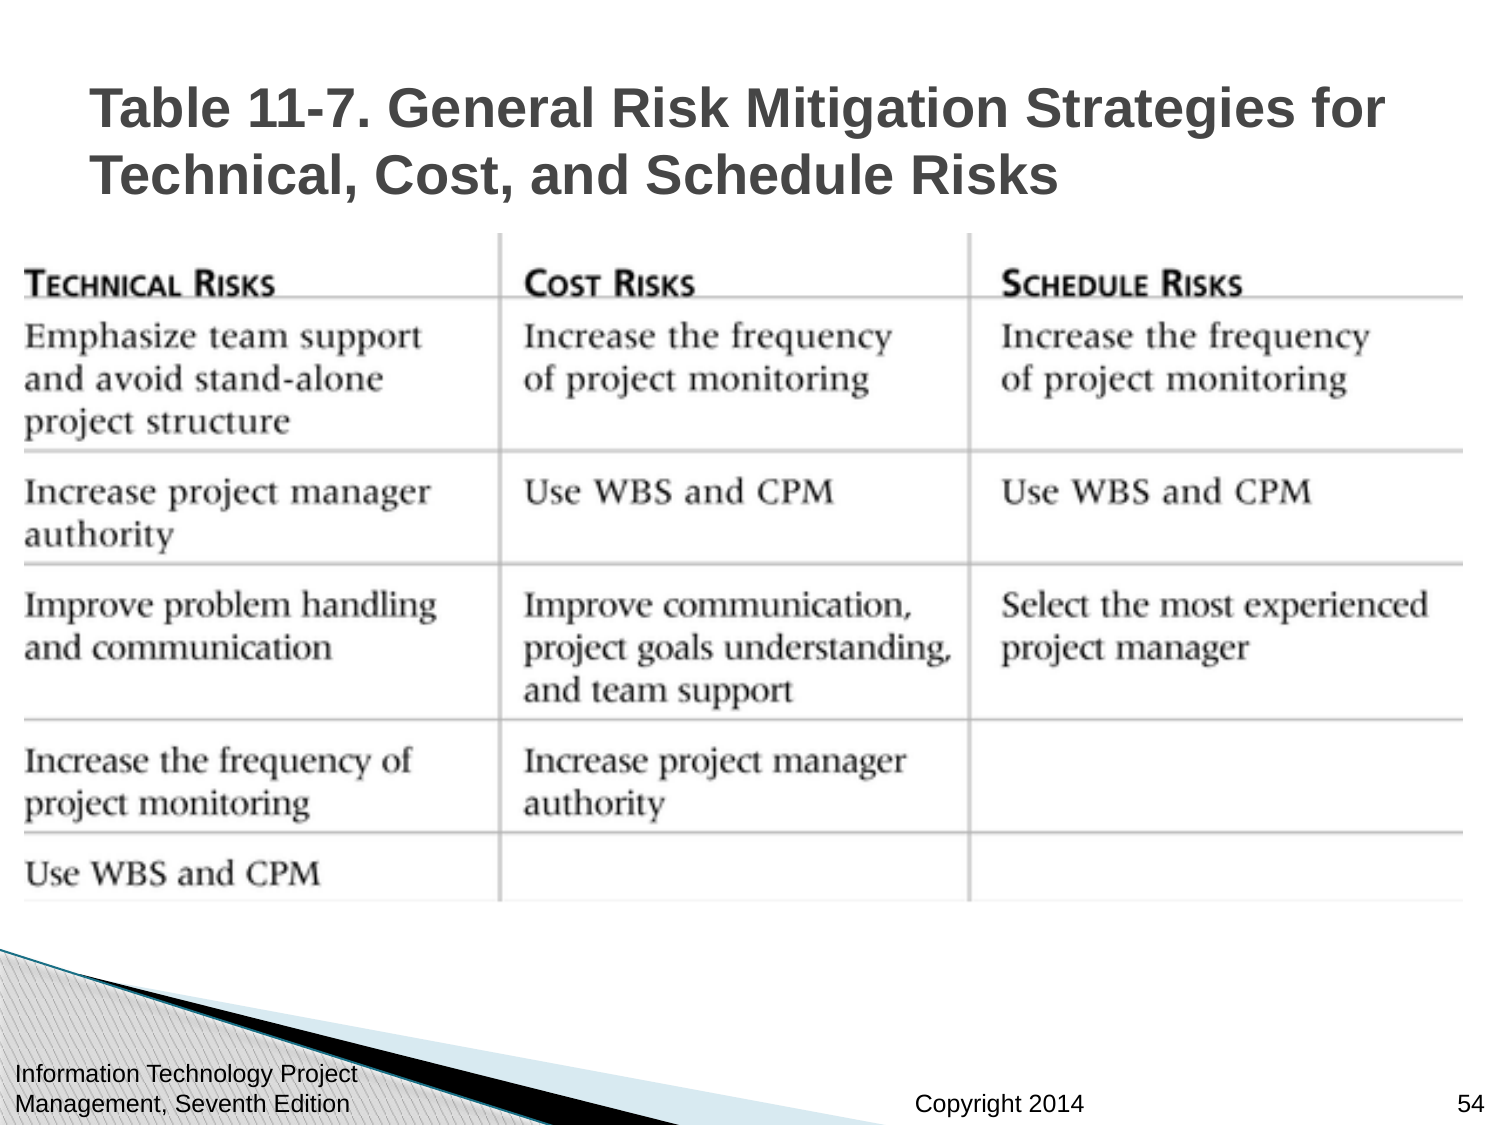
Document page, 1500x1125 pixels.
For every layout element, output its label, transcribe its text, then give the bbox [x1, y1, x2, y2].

footer Information Technology Project Management, Seventh Edition [0, 1065, 425, 1125]
picture [24, 233, 1463, 922]
title Table 11-7. General Risk Mitigation Strategies for Technical, Cost, and Schedule Risks [75, 45, 1425, 233]
slide_number 54 [1408, 1065, 1500, 1125]
